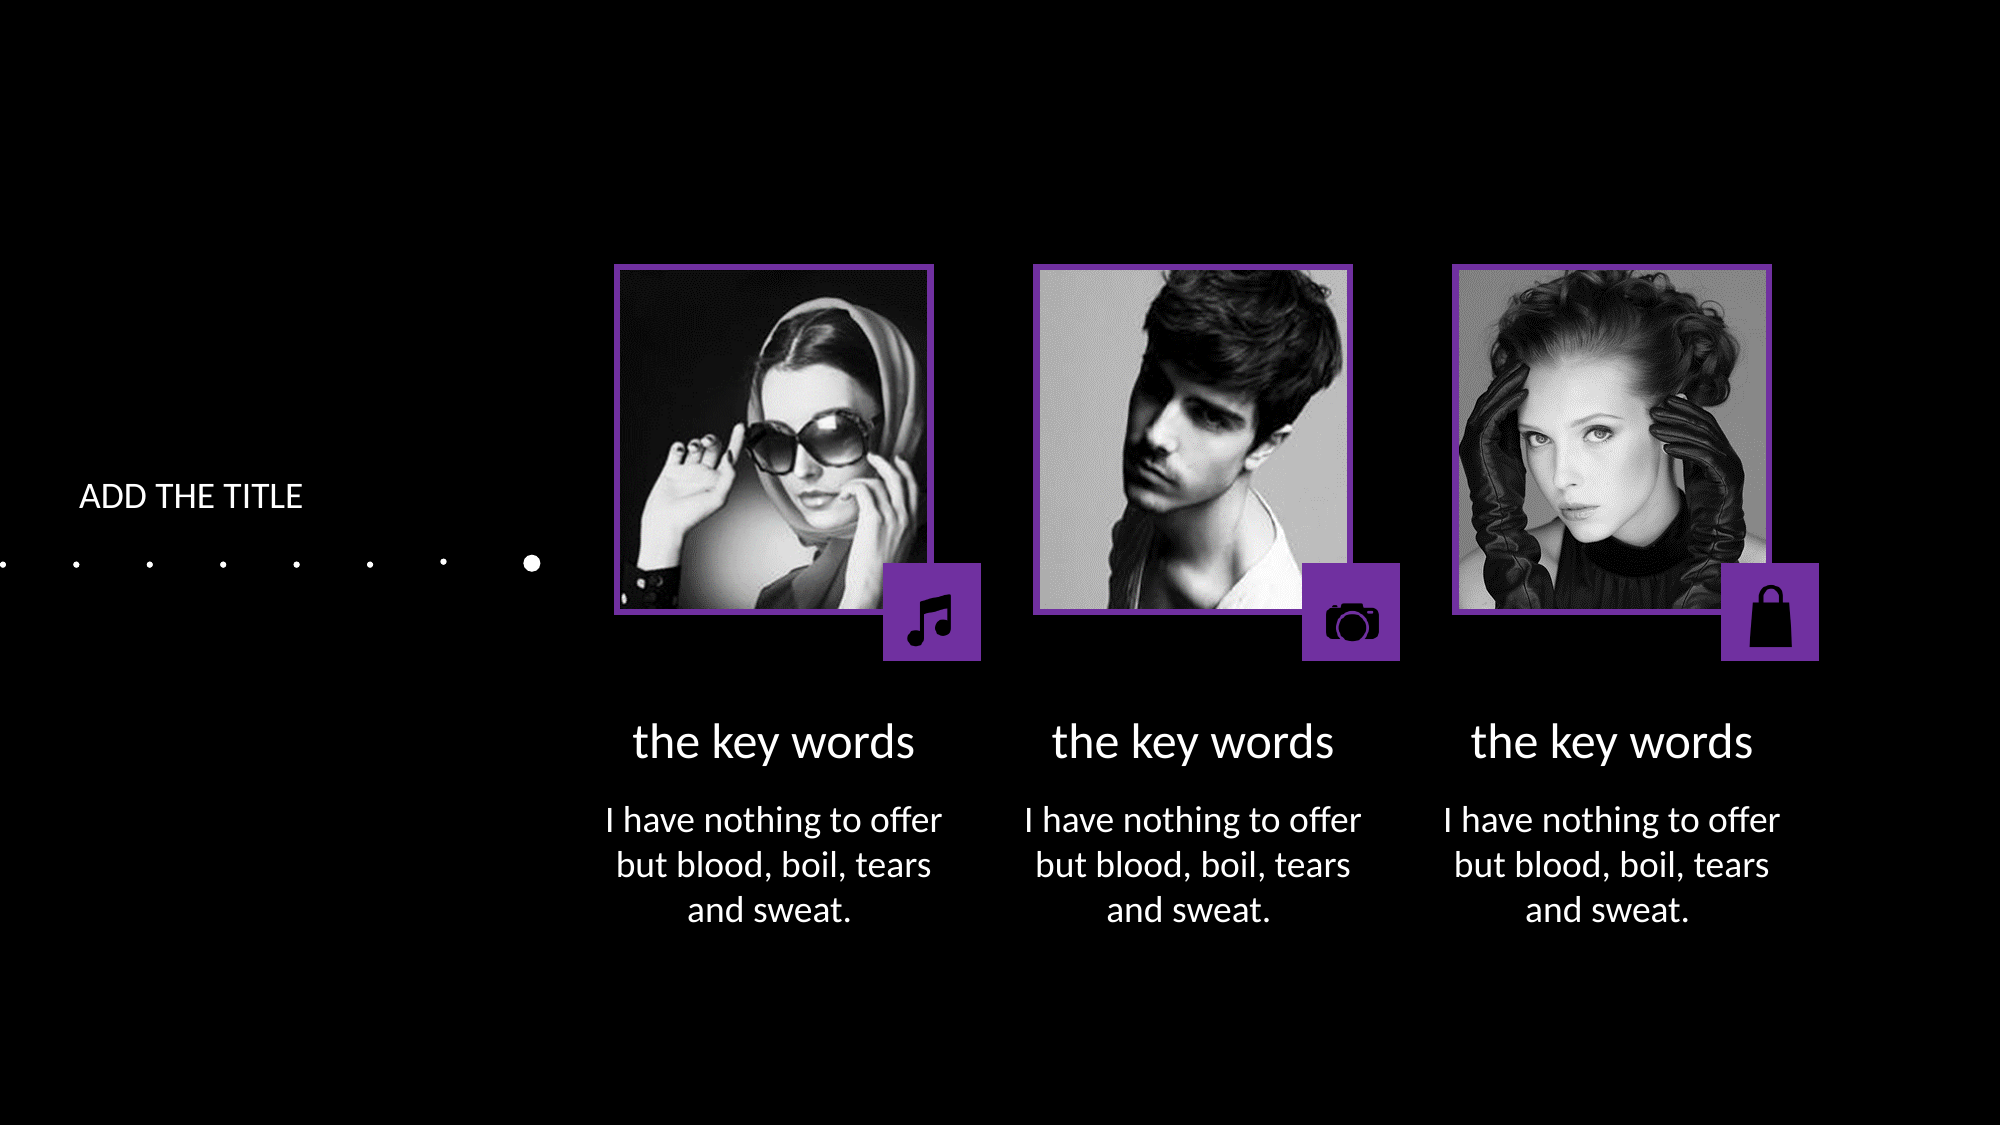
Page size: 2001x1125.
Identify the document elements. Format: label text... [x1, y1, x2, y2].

text_box I have nothing to offer but blood, boil, tears and sweat. [1422, 787, 1802, 938]
text_box [883, 563, 981, 661]
text_box I have nothing to offer but blood, boil, tears and sweat. [1003, 787, 1383, 938]
text_box I have nothing to offer but blood, boil, tears and sweat. [584, 787, 964, 938]
picture [1733, 578, 1808, 653]
text_box the key words [1022, 701, 1364, 776]
text_box [1721, 563, 1819, 661]
text_box [522, 553, 542, 573]
text_box [1035, 266, 1351, 613]
text_box ADD THE TITLE [44, 463, 338, 524]
text_box the key words [603, 701, 945, 776]
picture [1319, 589, 1385, 655]
text_box [1454, 266, 1770, 613]
text_box [616, 266, 932, 613]
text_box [0, 558, 447, 568]
text_box [1302, 563, 1400, 661]
picture [896, 587, 962, 653]
text_box the key words [1441, 701, 1783, 776]
